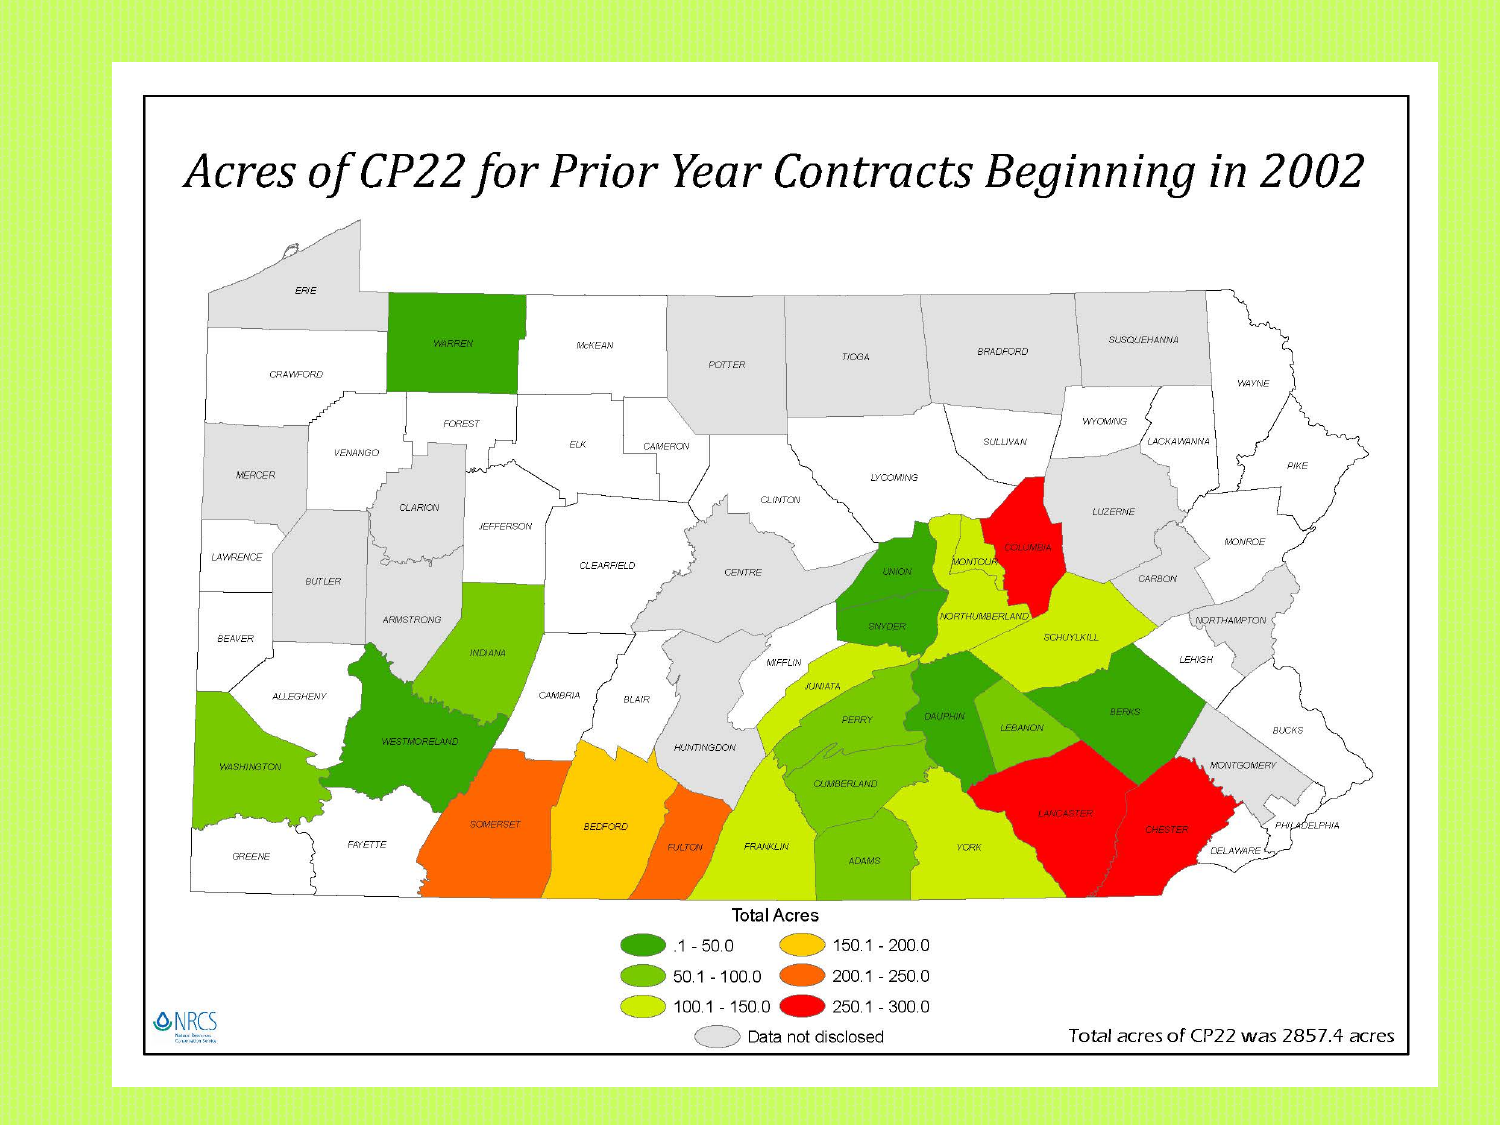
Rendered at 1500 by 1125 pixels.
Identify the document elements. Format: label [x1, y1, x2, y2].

picture [112, 62, 1438, 1087]
